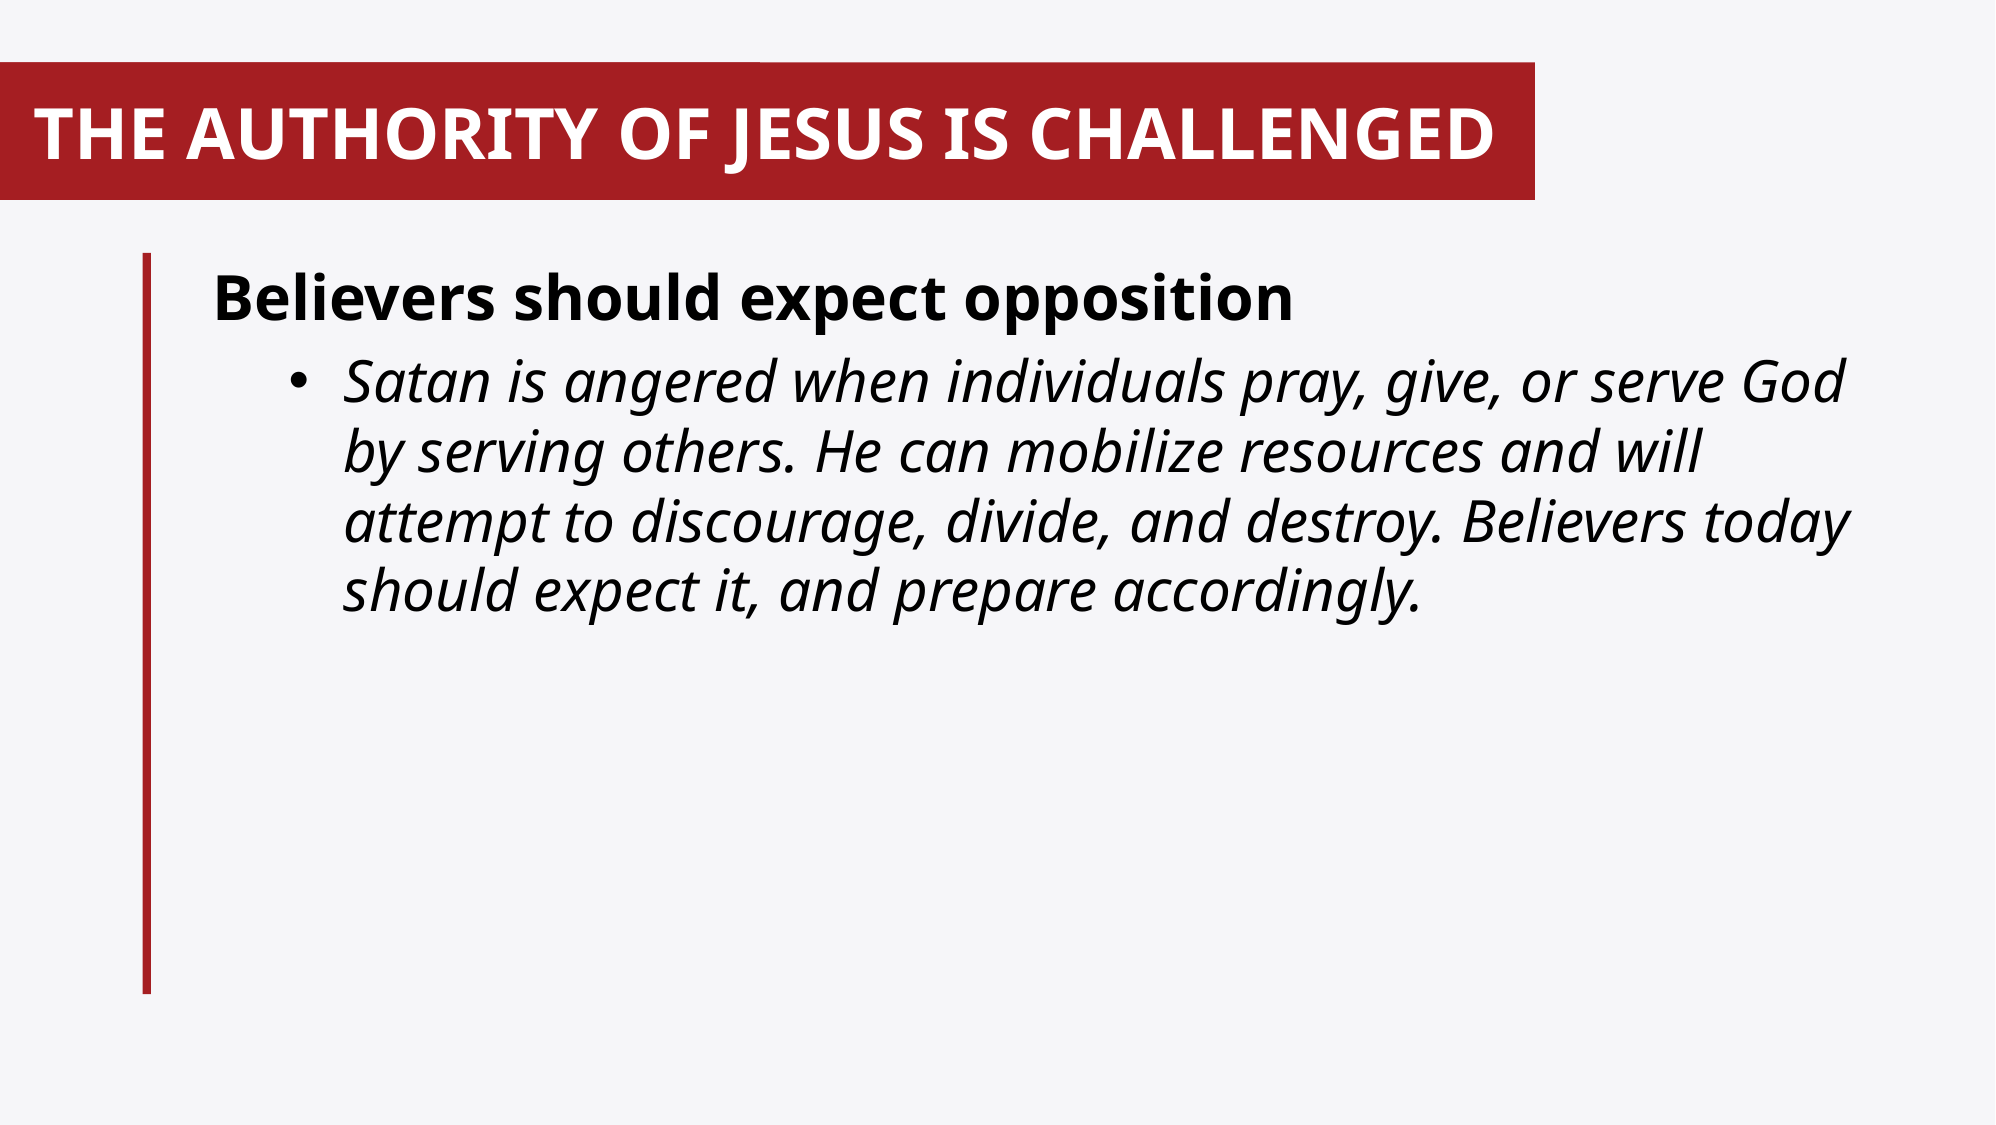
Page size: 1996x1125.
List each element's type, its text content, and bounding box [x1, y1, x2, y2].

title THE AUTHORITY OF JESUS IS CHALLENGED [0, 62, 1535, 200]
subtitle Believers should expect opposition Satan is angered when individuals pray, give, or serve God by serving others. He can mobilize resources and will attempt to discourage, divide, and destroy. Believers today should expect it, and prepare accordingly. [197, 249, 1885, 1038]
